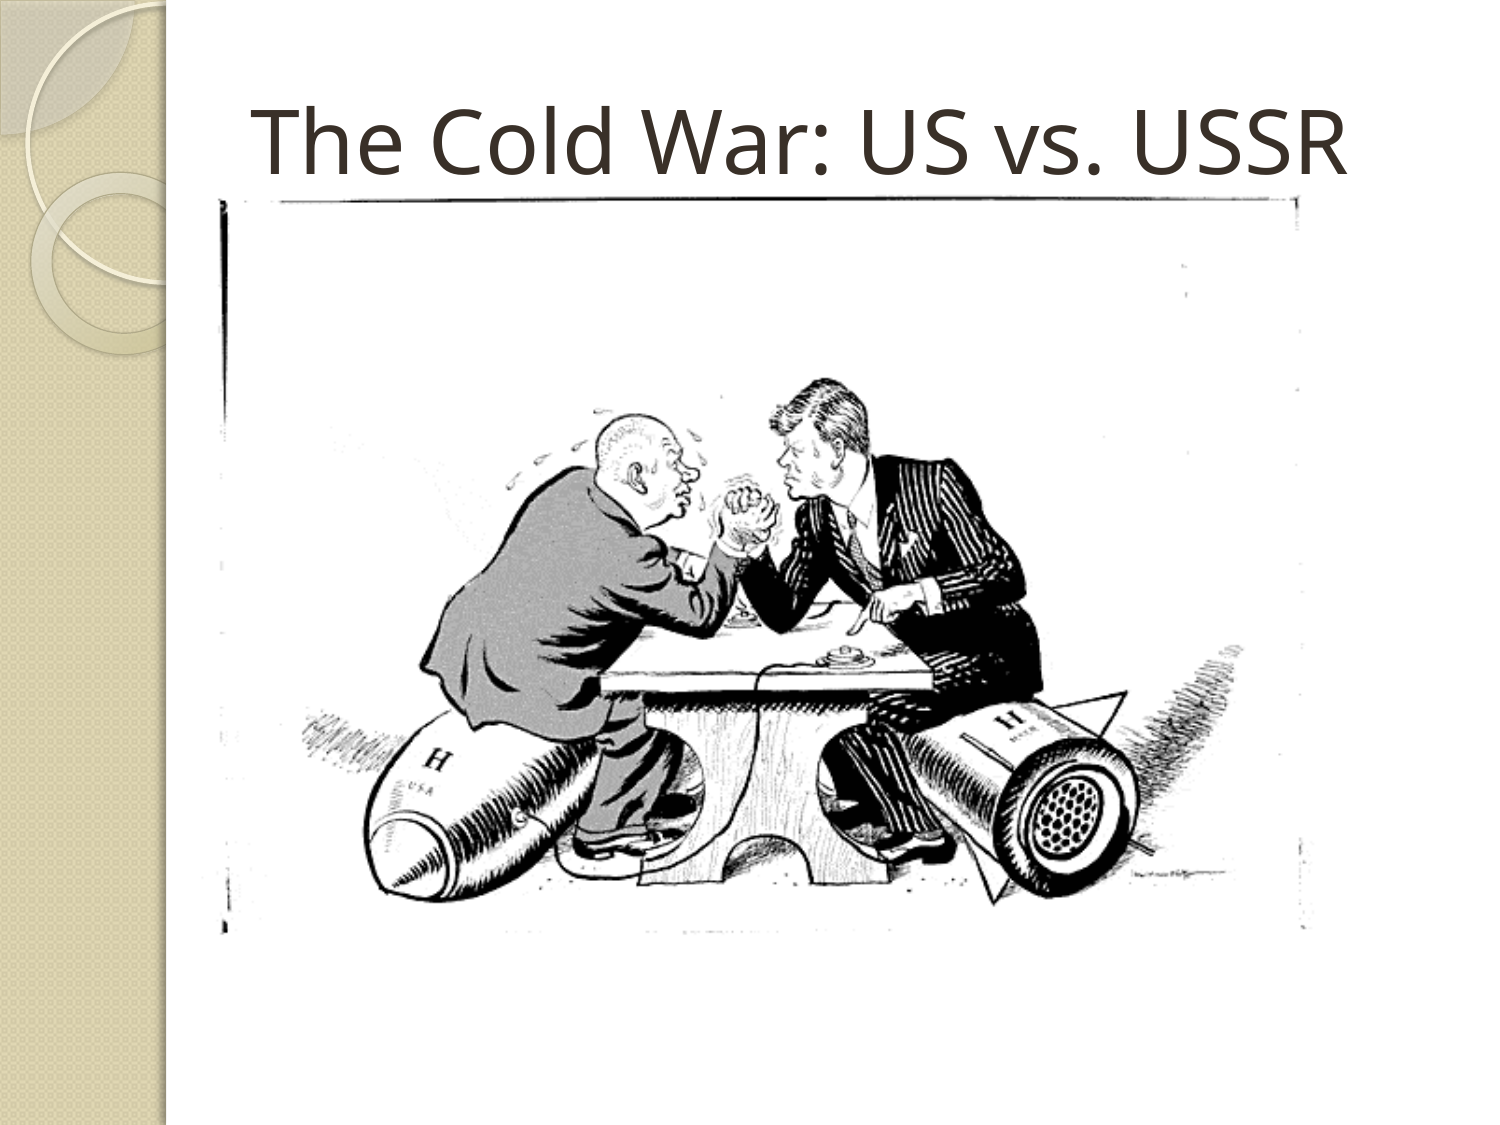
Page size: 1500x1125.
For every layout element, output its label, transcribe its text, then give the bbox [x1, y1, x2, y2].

title The Cold War: US vs. USSR [235, 45, 1466, 233]
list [199, 188, 1320, 951]
